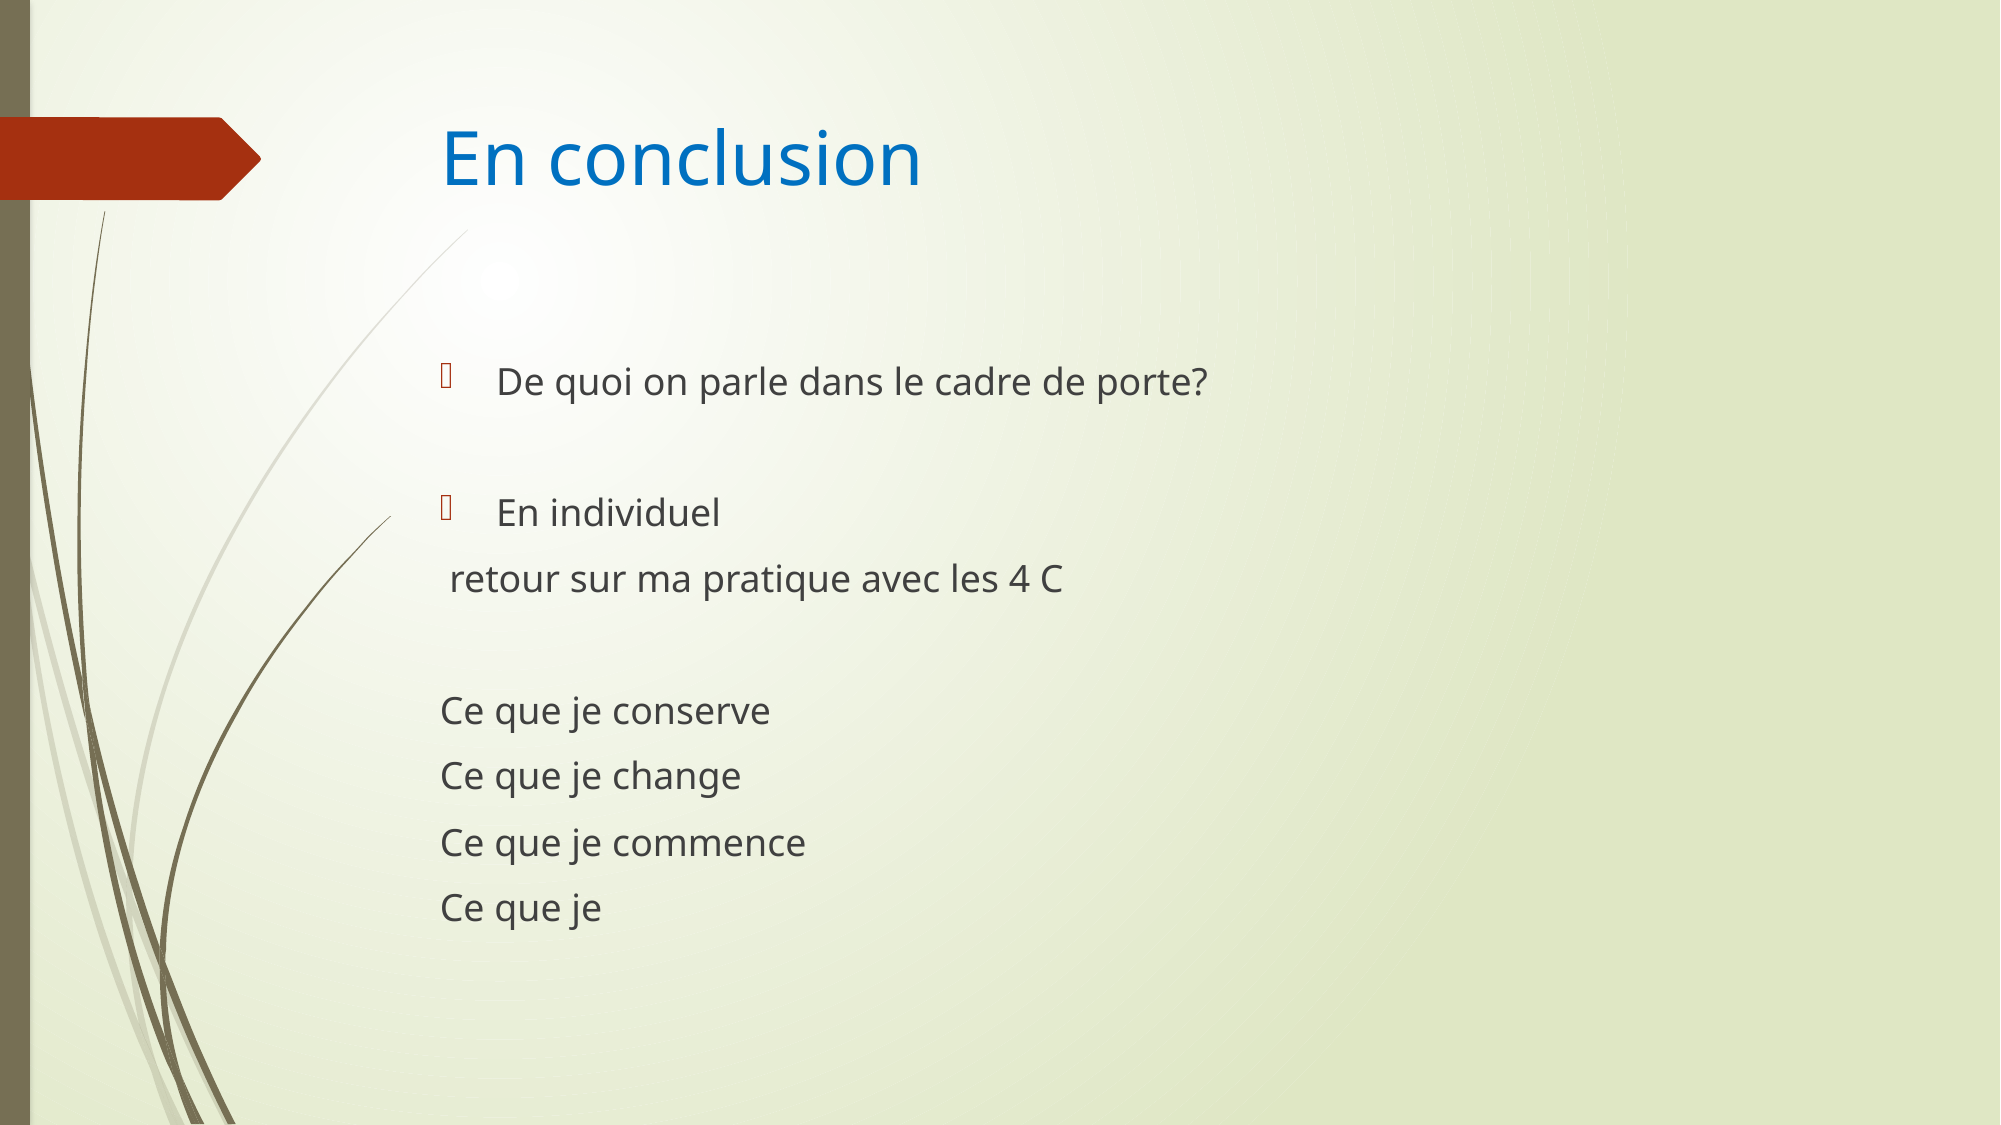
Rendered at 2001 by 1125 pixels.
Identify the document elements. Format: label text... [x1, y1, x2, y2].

list De quoi on parle dans le cadre de porte? En individuel retour sur ma pratique avec les 4 C Ce que je conserve Ce que je change Ce que je commence Ce que je [424, 350, 1888, 970]
title En conclusion [425, 102, 1888, 313]
